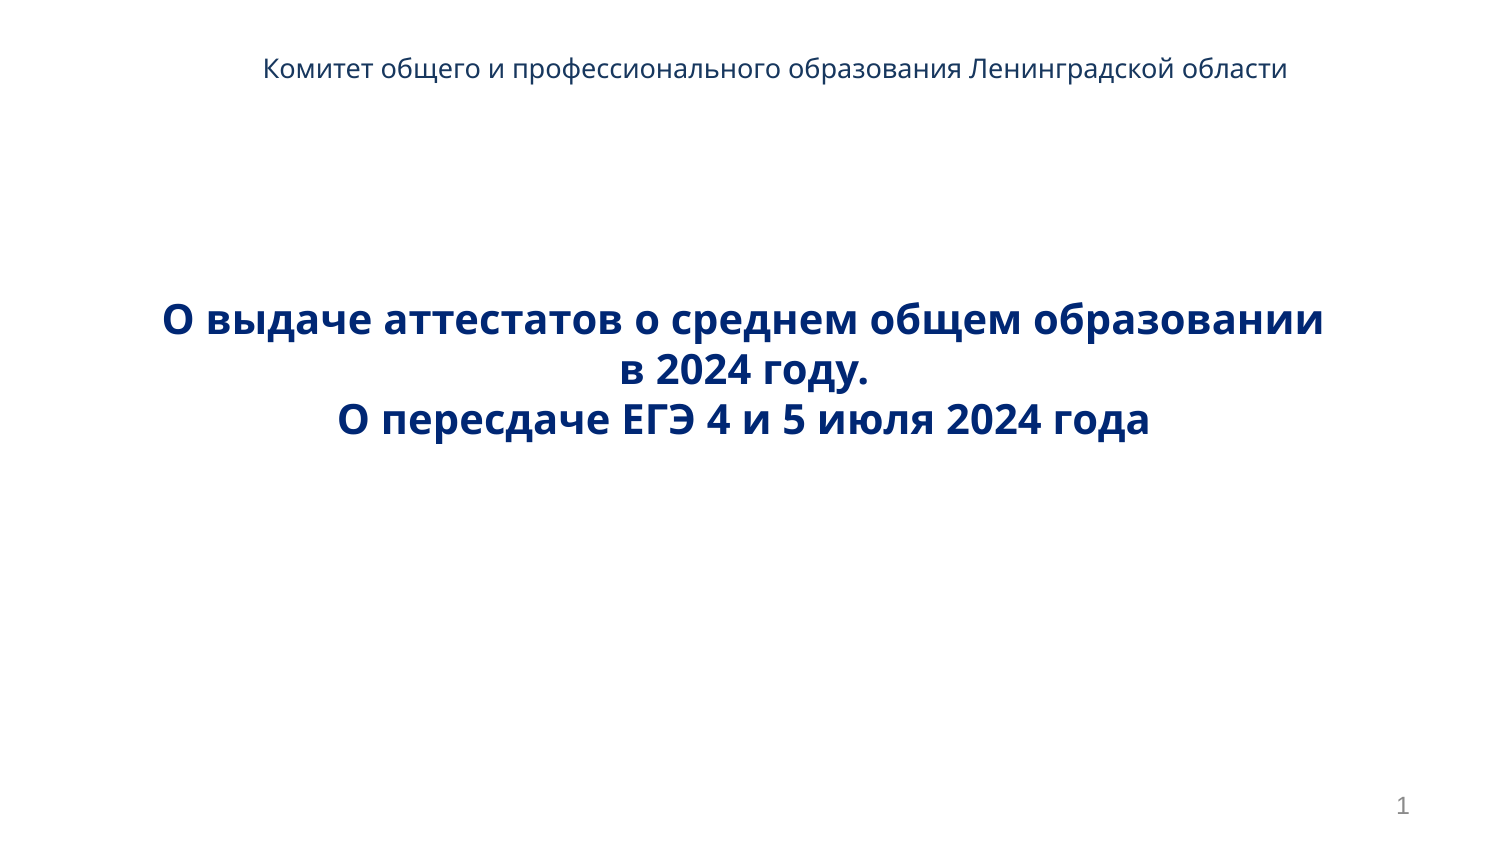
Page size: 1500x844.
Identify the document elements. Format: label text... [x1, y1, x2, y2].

text_box Комитет общего и профессионального образования Ленинградской области [129, 43, 1421, 92]
text_box О выдаче аттестатов о среднем общем образовании в 2024 году. О пересдаче ЕГЭ 4 и 5 июля 2024 года [64, 150, 1424, 729]
slide_number 1 [1074, 782, 1425, 827]
